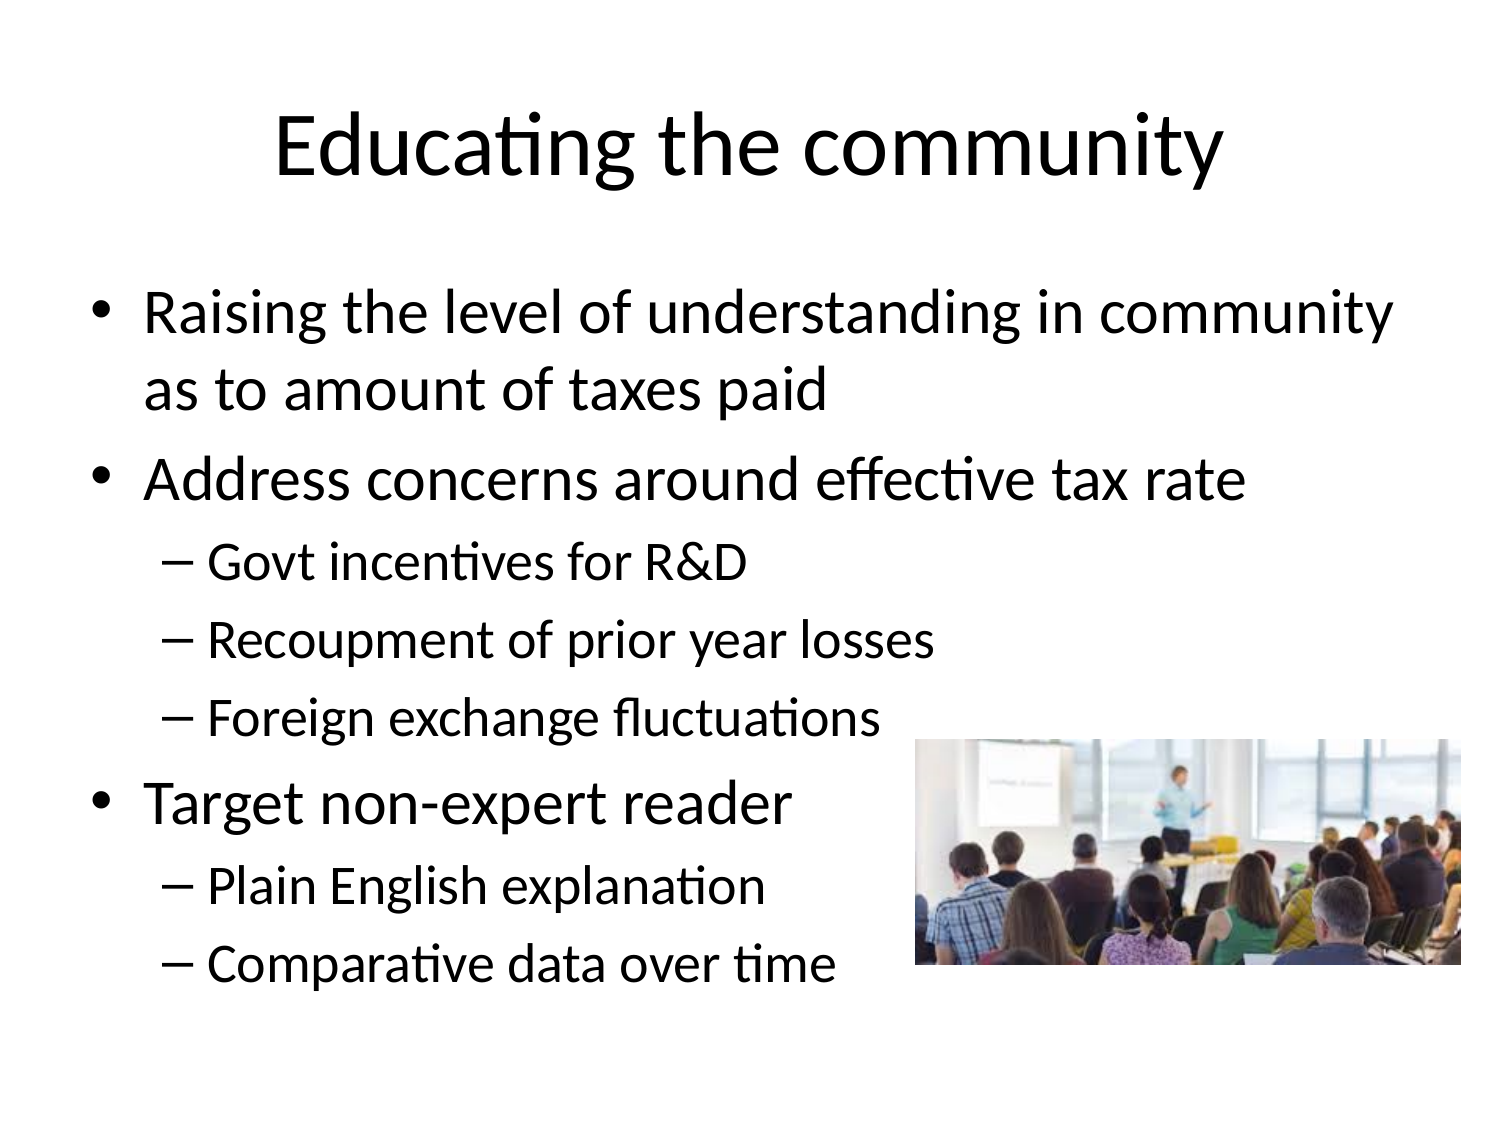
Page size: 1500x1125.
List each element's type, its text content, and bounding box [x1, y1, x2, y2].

picture [915, 739, 1461, 965]
list Raising the level of understanding in community as to amount of taxes paid Address concerns around effective tax rate Govt incentives for R&D Recoupment of prior year losses Foreign exchange fluctuations Target non-expert reader Plain English explanation Comparative data over time [75, 262, 1425, 1005]
title Educating the community [75, 45, 1425, 233]
